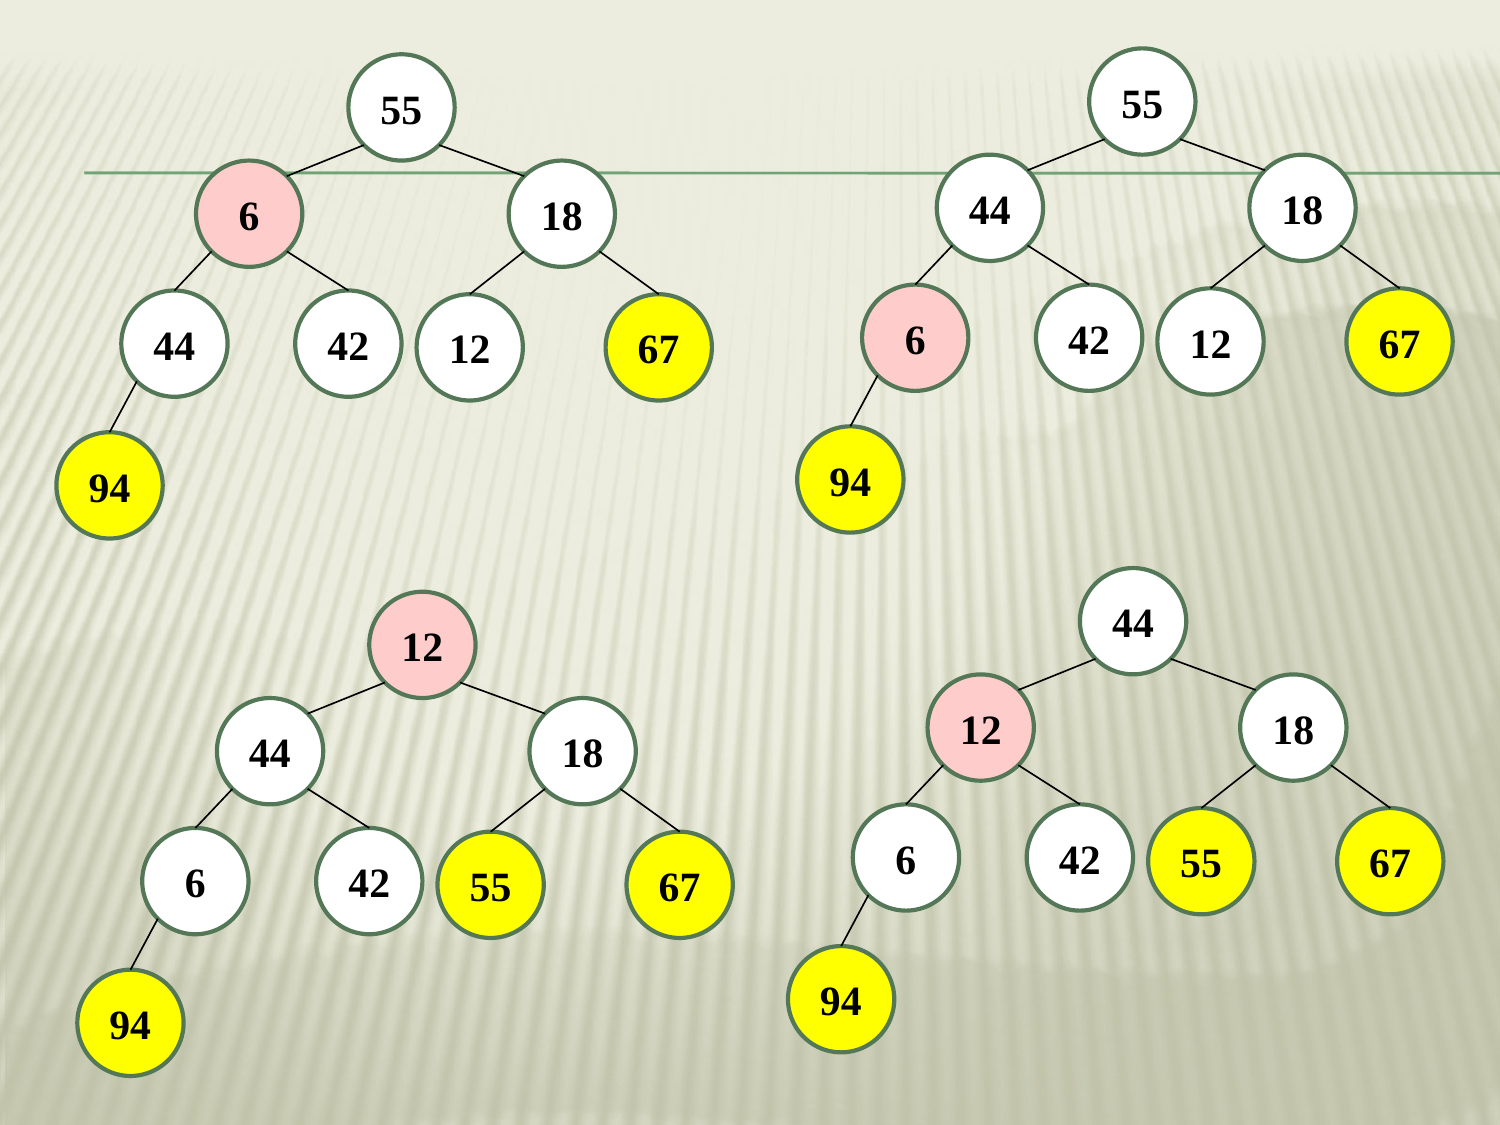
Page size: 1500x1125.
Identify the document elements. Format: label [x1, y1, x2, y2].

text_box [76, 591, 734, 1077]
text_box [56, 54, 713, 539]
text_box [796, 48, 1453, 534]
text_box [787, 567, 1444, 1053]
